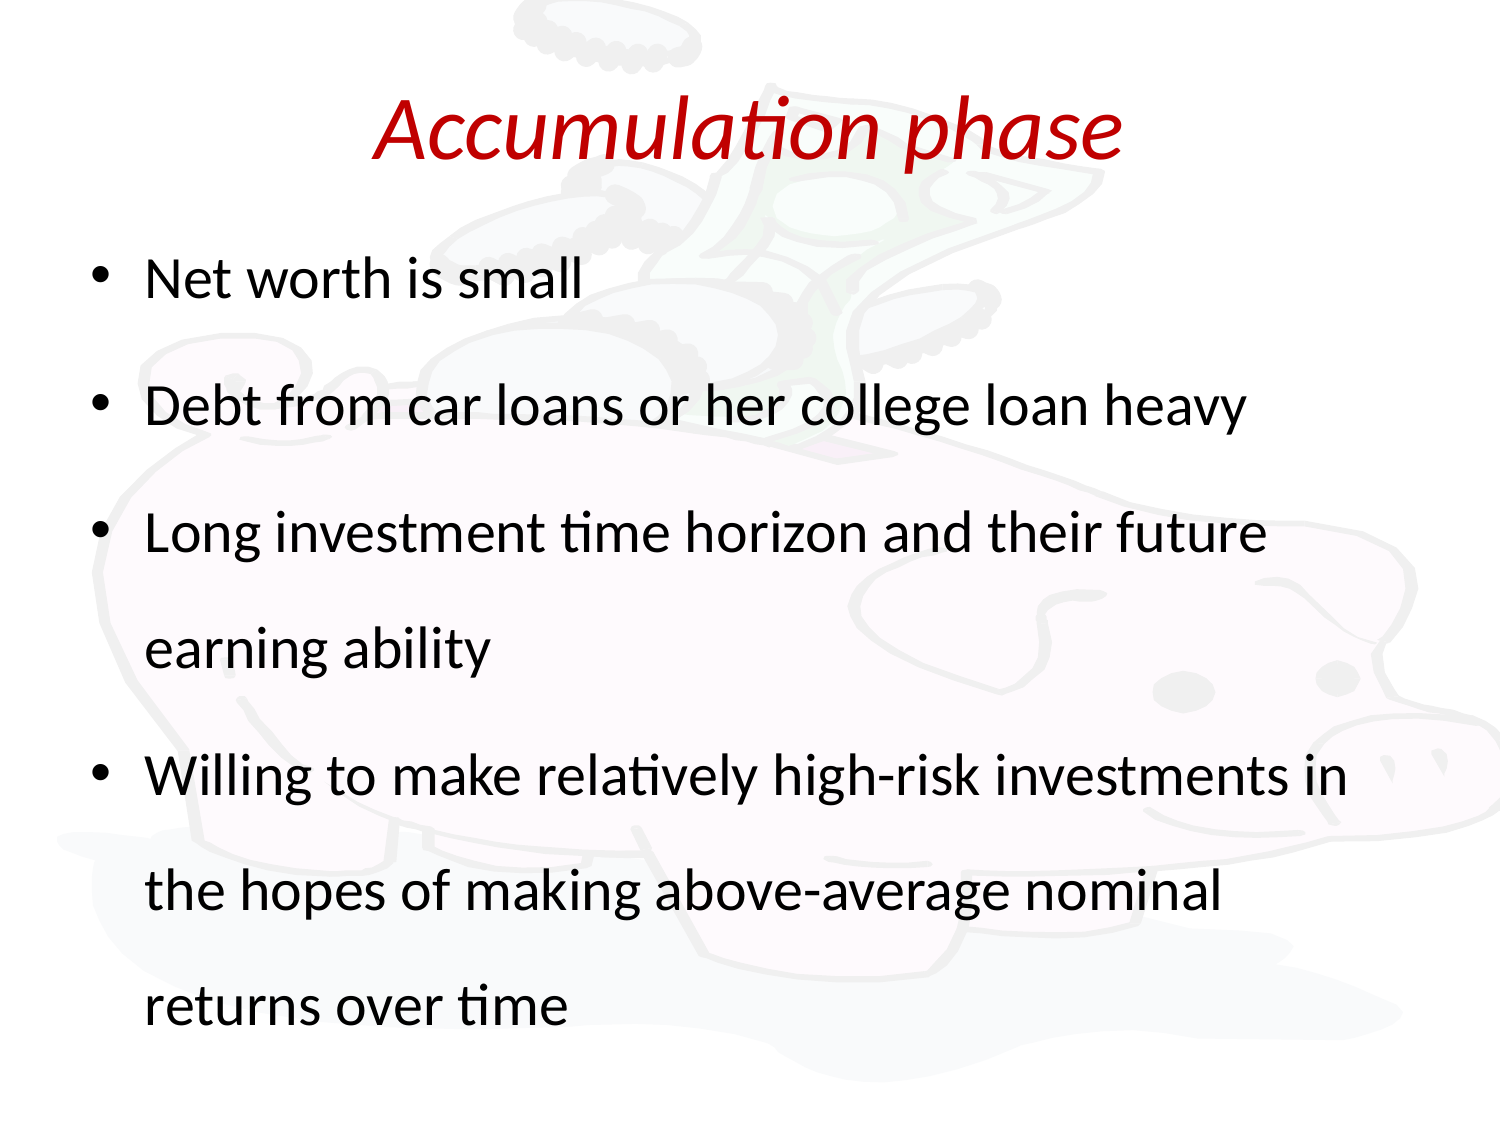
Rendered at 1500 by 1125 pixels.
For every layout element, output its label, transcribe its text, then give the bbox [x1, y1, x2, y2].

list Net worth is small Debt from car loans or her college loan heavy Long investment time horizon and their future earning ability Willing to make relatively high-risk investments in the hopes of making above-average nominal returns over time [75, 187, 1425, 1050]
title Accumulation phase [75, 45, 1425, 187]
